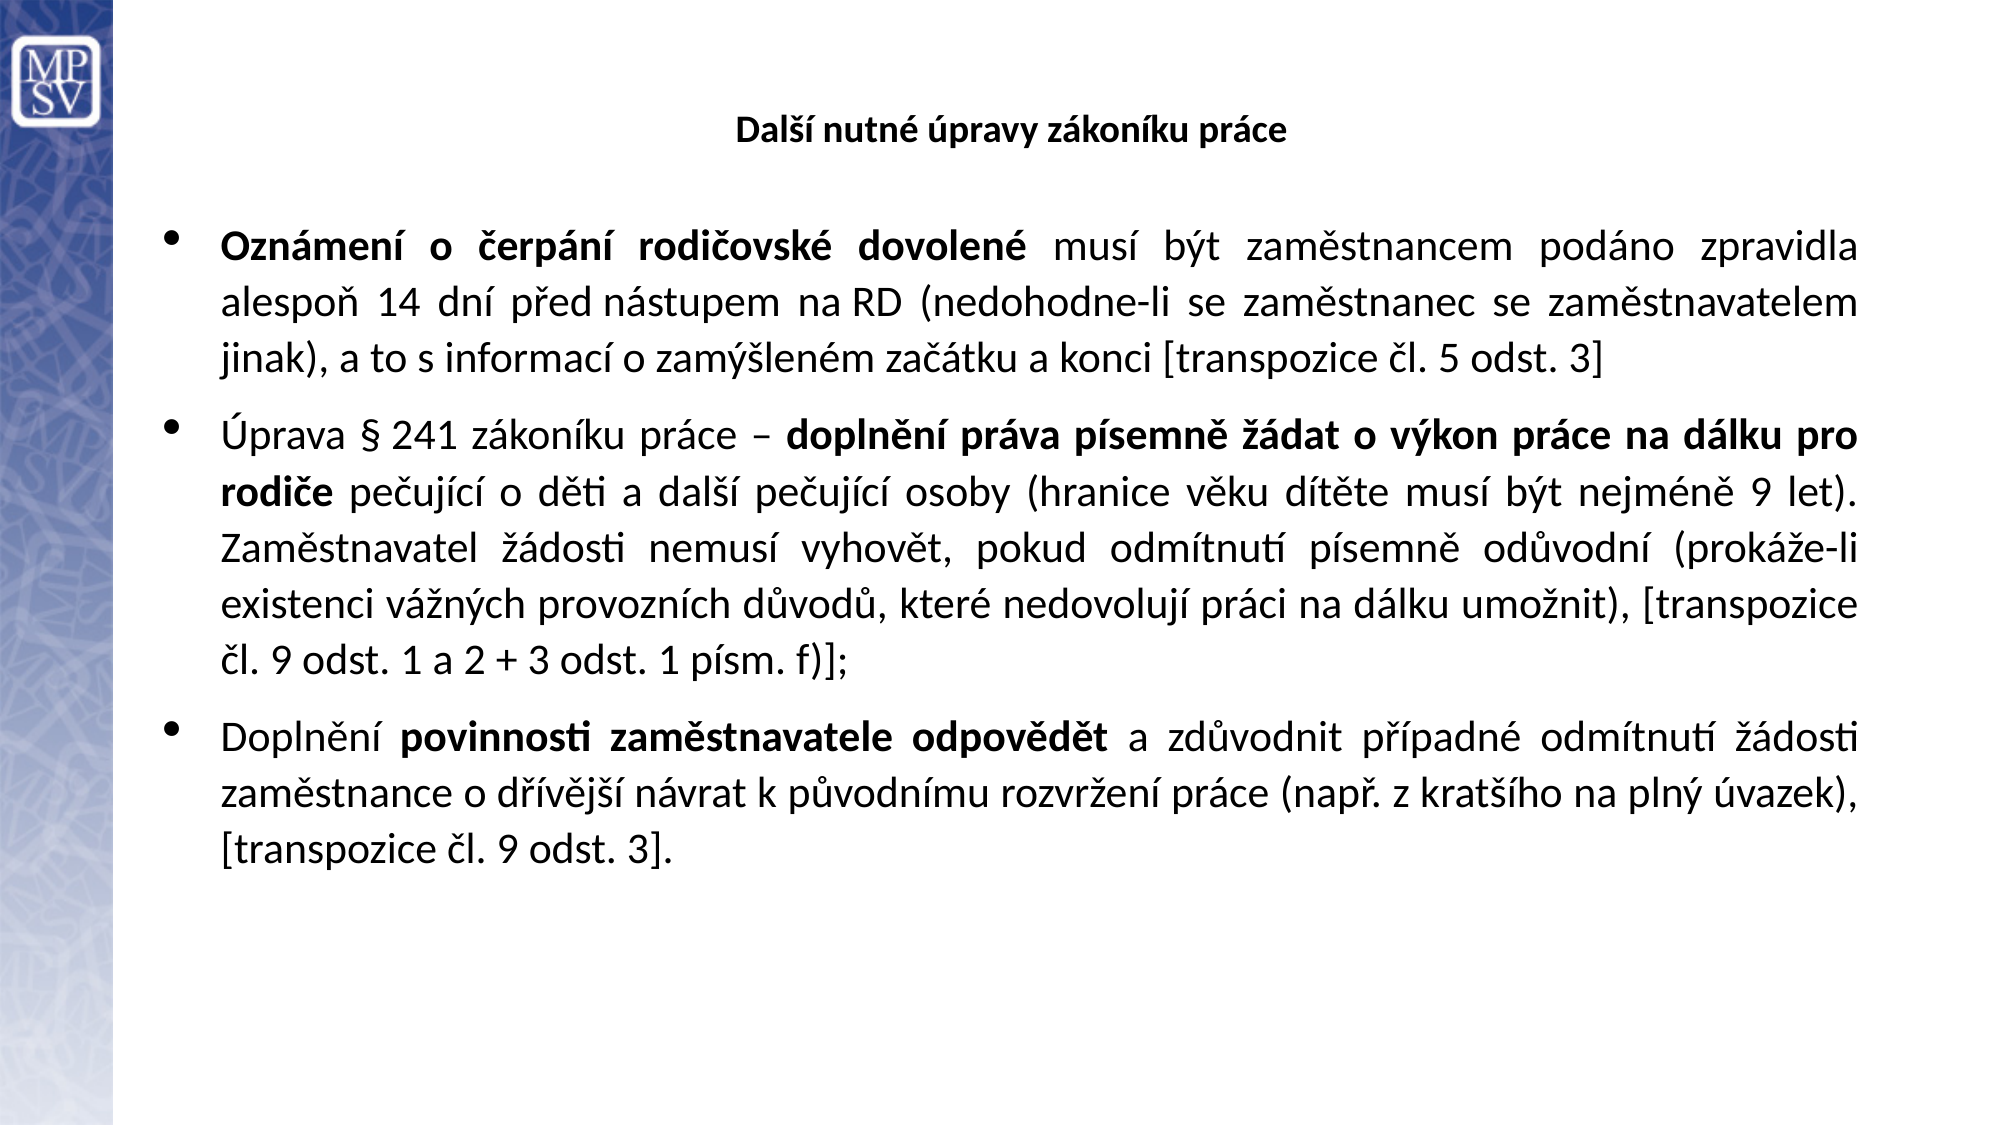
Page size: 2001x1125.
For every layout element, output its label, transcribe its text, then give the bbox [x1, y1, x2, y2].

title Další nutné úpravy zákoníku práce [149, 100, 1875, 205]
list Oznámení o čerpání rodičovské dovolené musí být zaměstnancem podáno zpravidla alespoň 14 dní před nástupem na RD (nedohodne-li se zaměstnanec se zaměstnavatelem jinak), a to s informací o zamýšleném začátku a konci [transpozice čl. 5 odst. 3] Úprava § 241 zákoníku práce – doplnění práva písemně žádat o výkon práce na dálku pro rodiče pečující o děti a další pečující osoby (hranice věku dítěte musí být nejméně 9 let). Zaměstnavatel žádosti nemusí vyhovět, pokud odmítnutí písemně odůvodní (prokáže-li existenci vážných provozních důvodů, které nedovolují práci na dálku umožnit), [transpozice čl. 9 odst. 1 a 2 + 3 odst. 1 písm. f)]; Doplnění povinnosti zaměstnavatele odpovědět a zdůvodnit případné odmítnutí žádosti zaměstnance o dřívější návrat k původnímu rozvržení práce (např. z kratšího na plný úvazek), [transpozice čl. 9 odst. 3]. [149, 205, 1875, 978]
picture [0, 0, 113, 1125]
